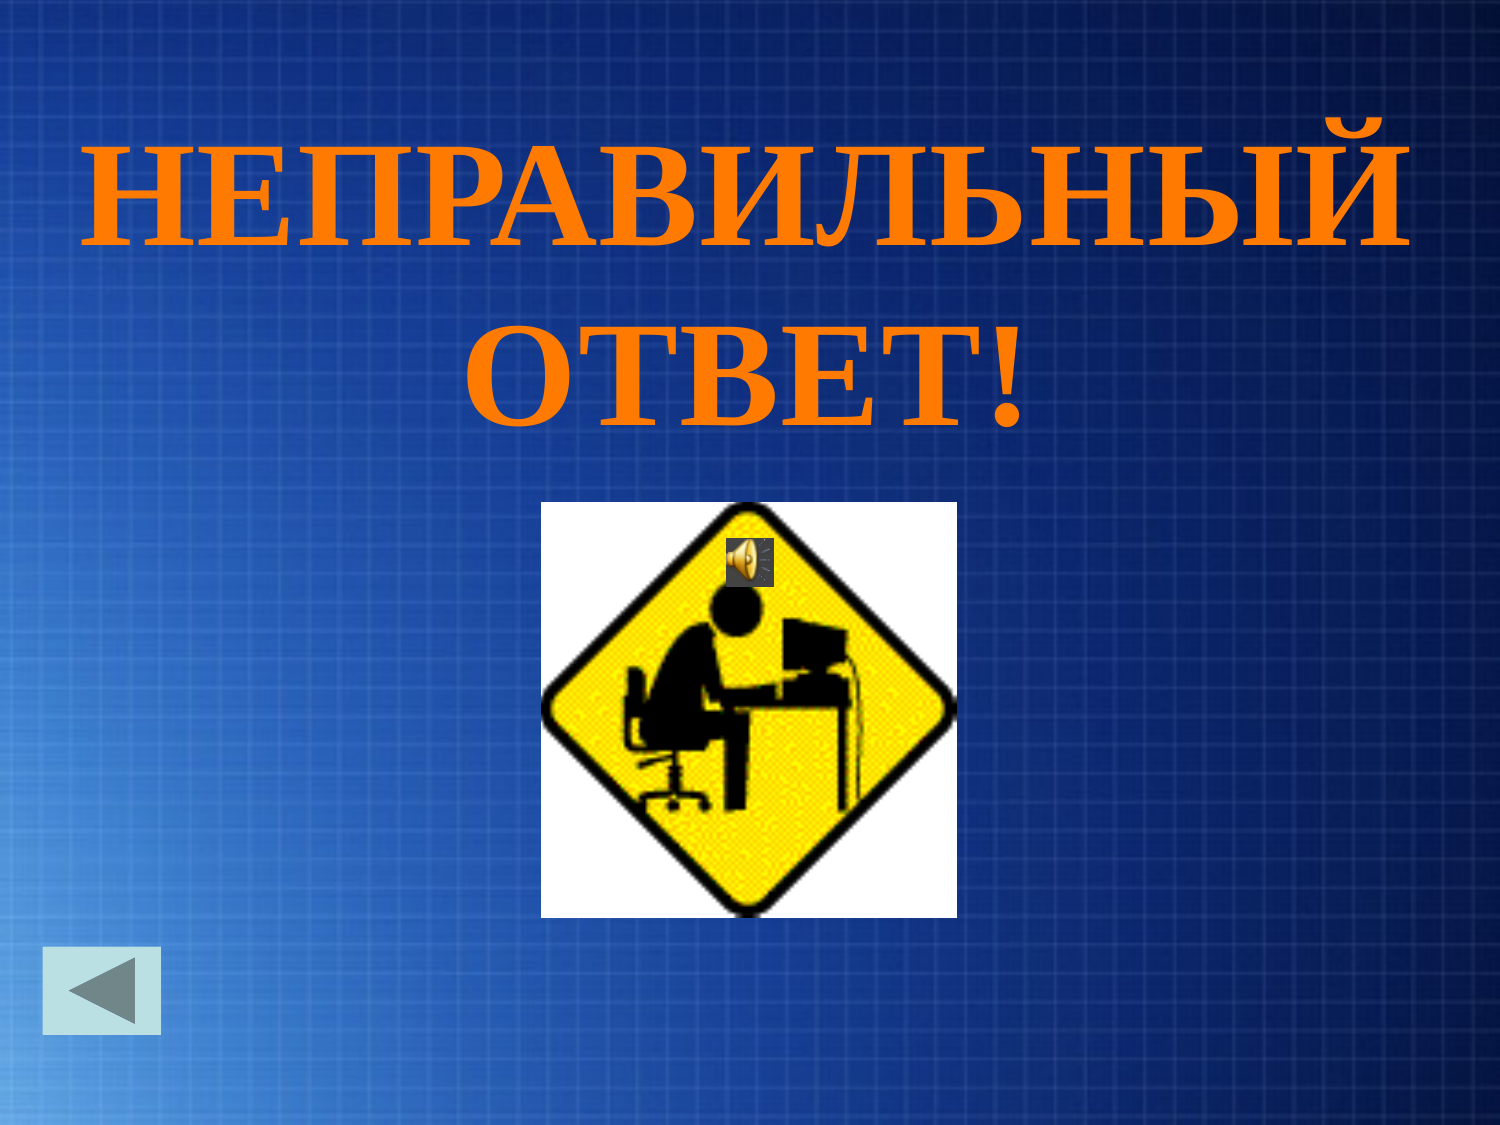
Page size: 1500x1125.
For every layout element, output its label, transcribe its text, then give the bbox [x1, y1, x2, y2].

picture [0, 0, 1500, 1125]
text_box НЕПРАВИЛЬНЫЙ ОТВЕТ! [29, 88, 1465, 464]
text_box [42, 946, 161, 1035]
